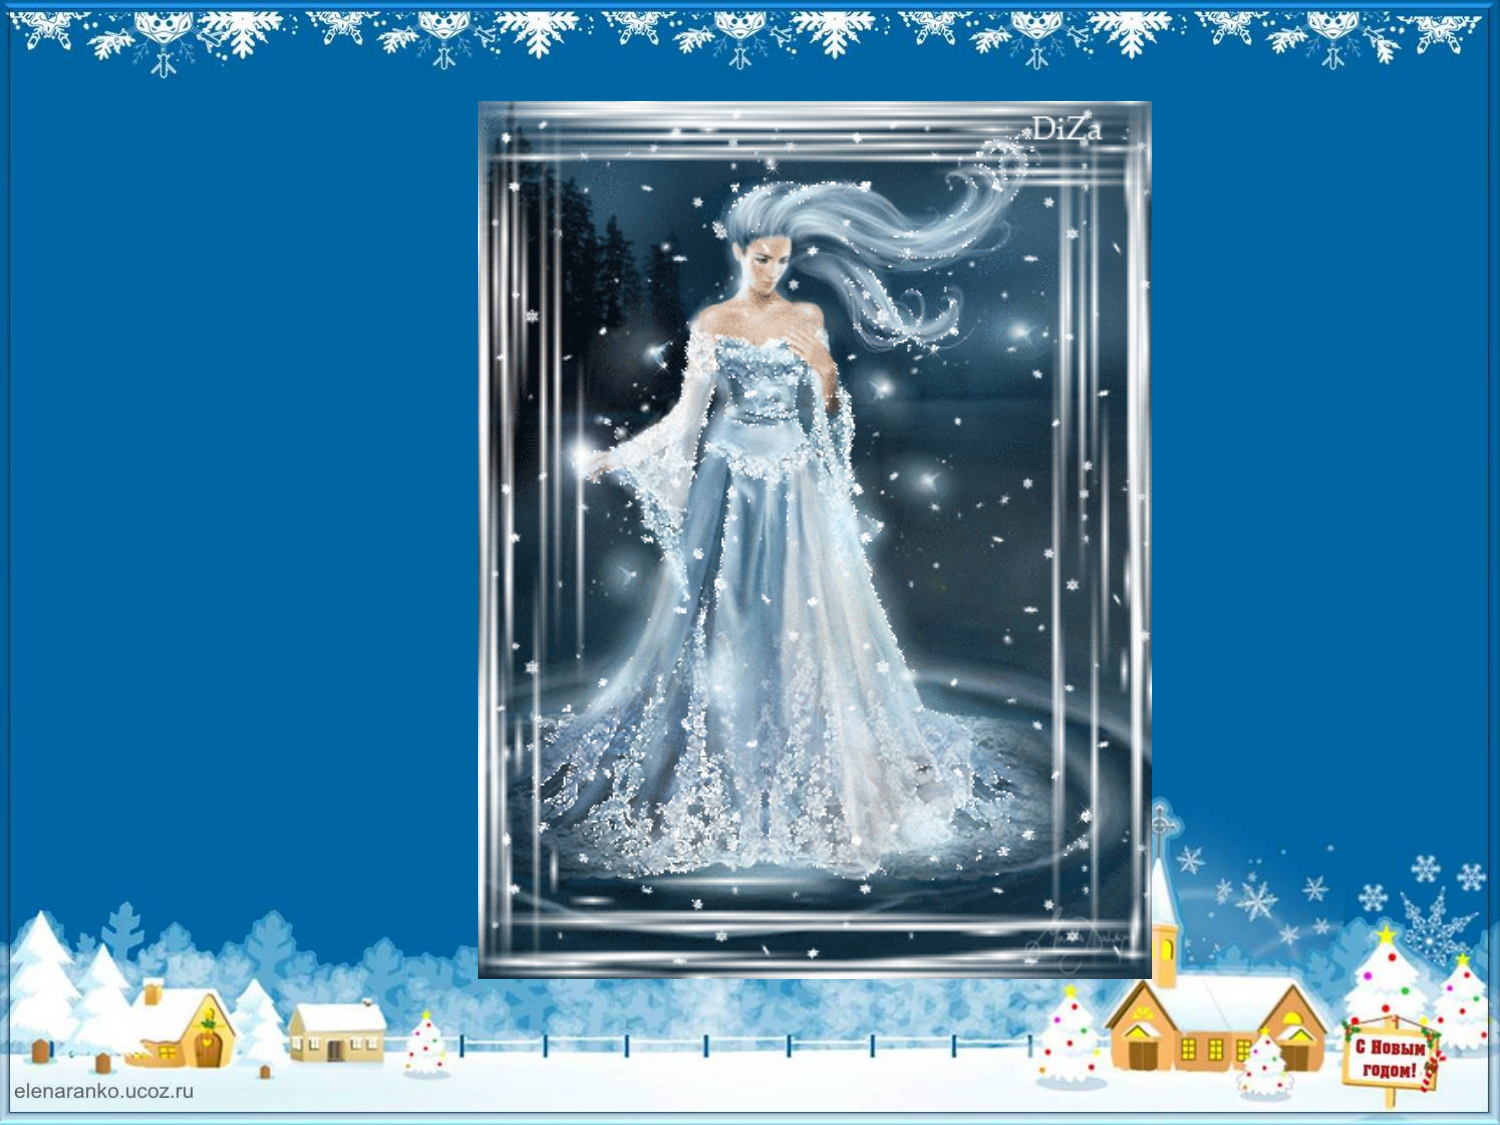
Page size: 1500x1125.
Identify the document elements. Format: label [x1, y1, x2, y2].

list [478, 101, 1152, 979]
picture [0, 0, 1500, 1125]
